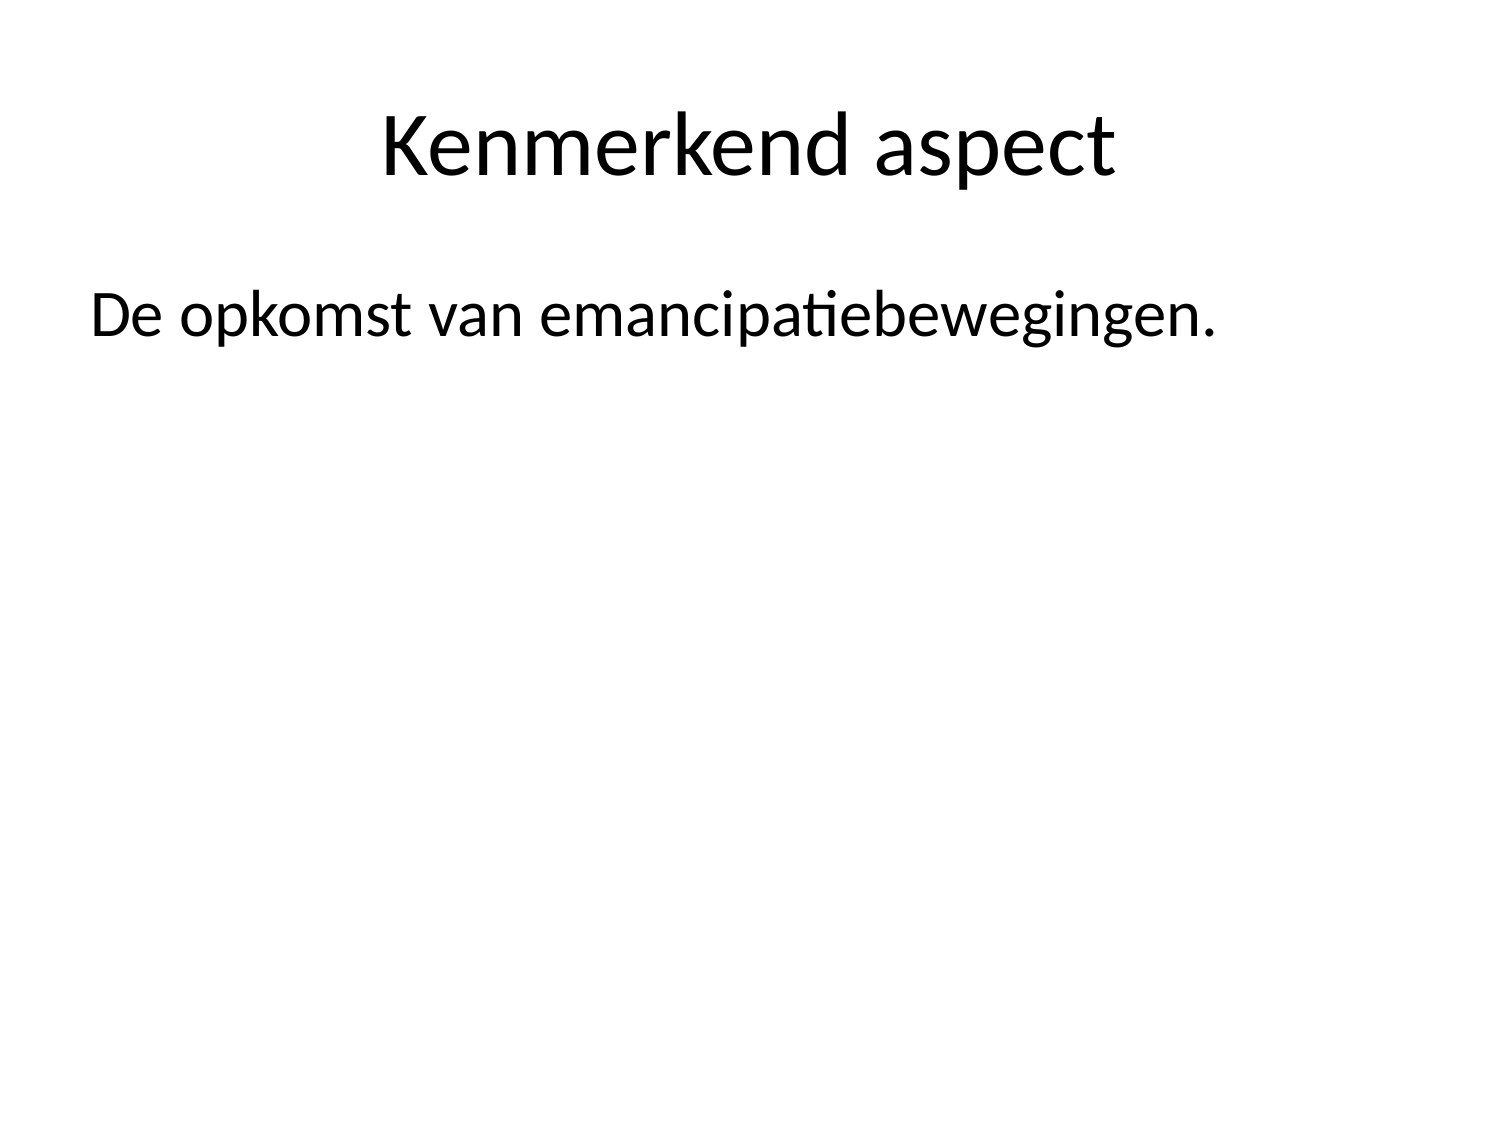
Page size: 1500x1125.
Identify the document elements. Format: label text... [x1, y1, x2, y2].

title Kenmerkend aspect [75, 45, 1425, 233]
list De opkomst van emancipatiebewegingen. [75, 262, 1425, 1005]
